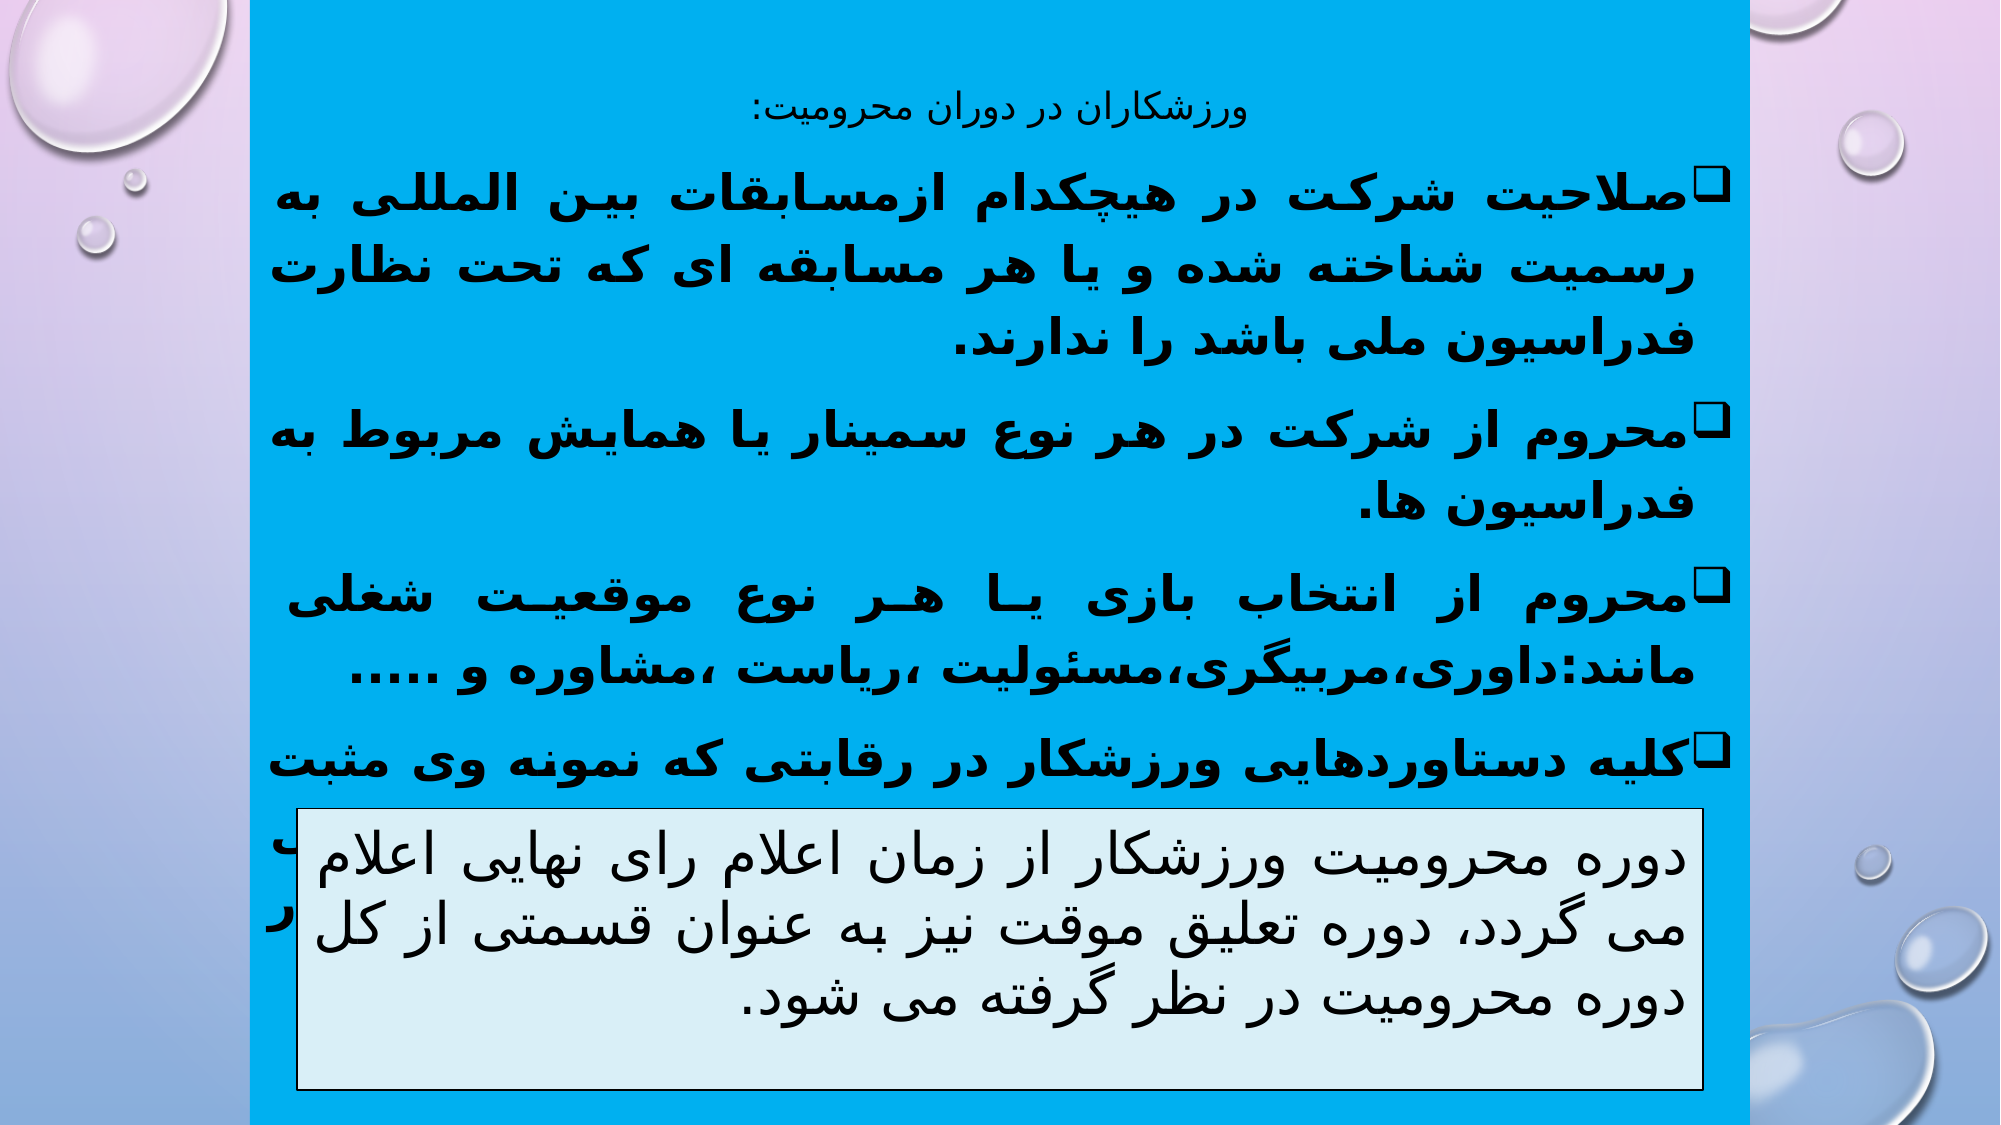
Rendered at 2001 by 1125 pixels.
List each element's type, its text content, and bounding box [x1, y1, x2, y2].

picture [1751, 0, 2000, 1125]
picture [0, 0, 249, 1125]
text_box دوره محرومیت ورزشکار از زمان اعلام رای نهایی اعلام می گردد، دوره تعلیق موقت نیز به عنوان قسمتی از کل دوره محرومیت در نظر گرفته می شود. [296, 808, 1704, 1090]
list ورزشکاران در دوران محرومیت: صلاحیت شرکت در هیچکدام ازمسابقات بین المللی به رسمیت شناخته شده و یا هر مسابقه ای که تحت نظارت فدراسیون ملی باشد را ندارند. محروم از شرکت در هر نوع سمینار یا همایش مربوط به فدراسیون ها. محروم از انتخاب بازی یا هر نوع موقعیت شغلی مانند:داوری،مربیگری،مسئولیت ،ریاست ،مشاوره و ..... کلیه دستاوردهایی ورزشکار در رقابتی که نمونه وی مثبت (چه بصورت عمدی و چه غیر عمدی)شده است،باطل می گردد.تمامی نتایج مسابقاتی (انفرادی) که نمونه ورزشکار در ان مثبت اعلام شده است باطل می گردد. [249, 0, 1750, 1125]
